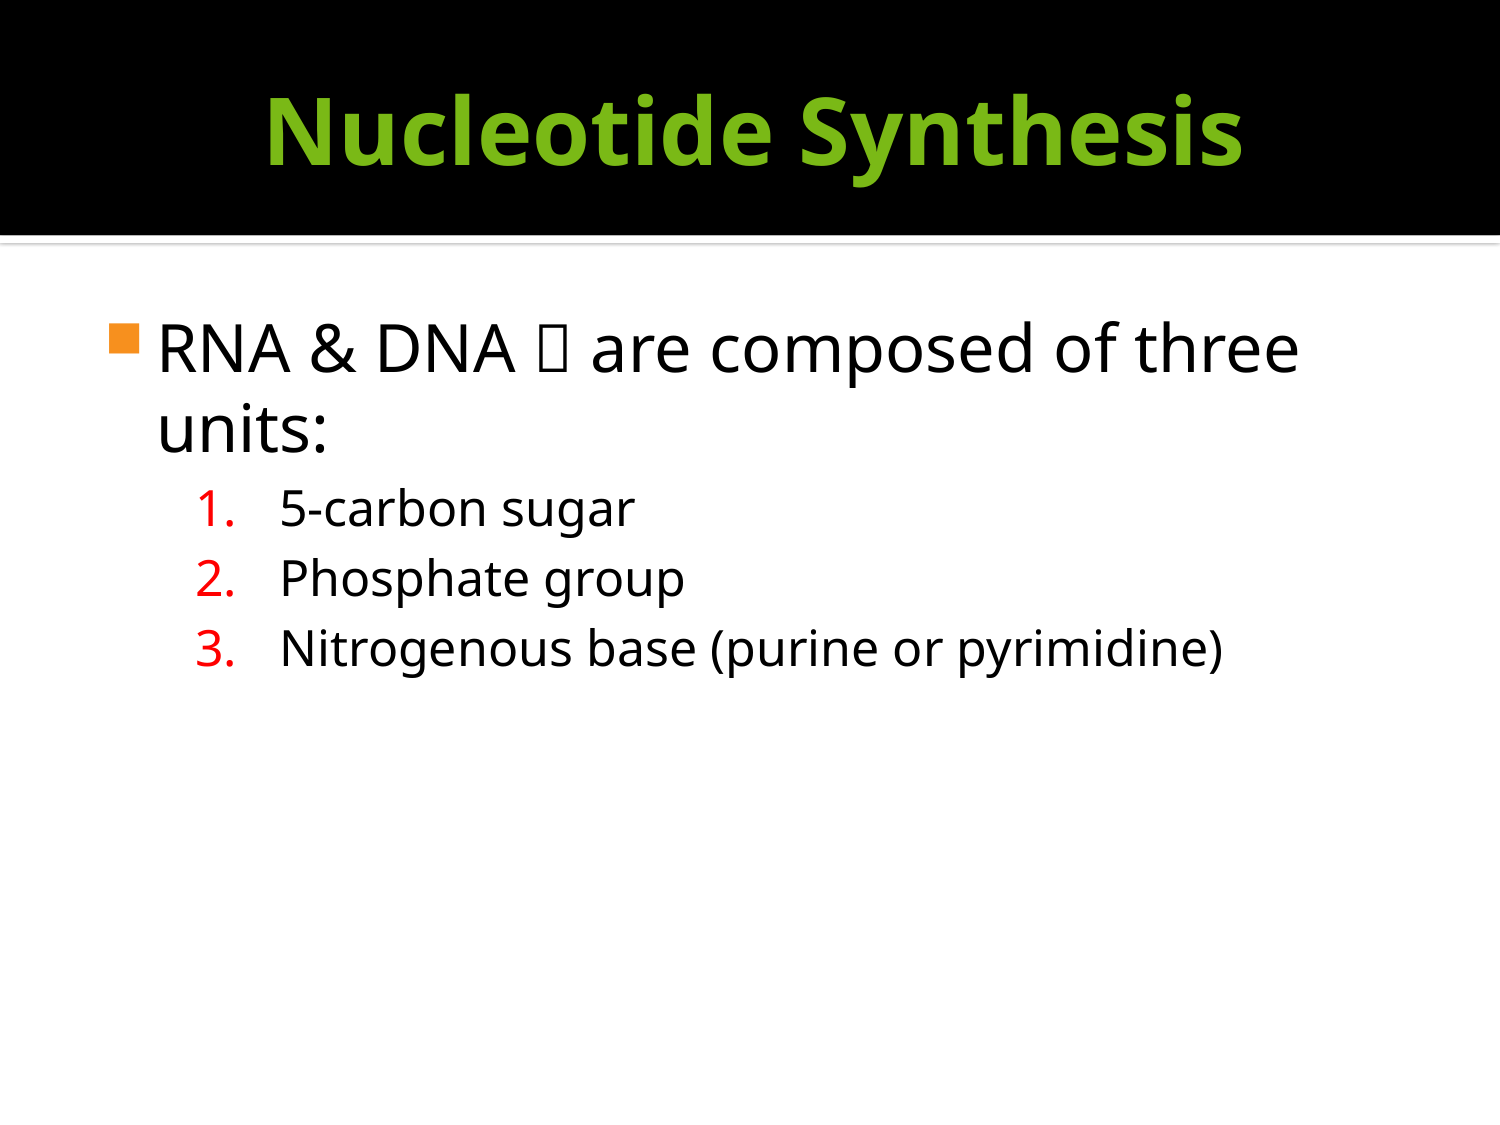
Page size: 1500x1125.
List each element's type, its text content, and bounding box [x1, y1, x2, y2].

title Nucleotide Synthesis [75, 25, 1425, 231]
list RNA & DNA  are composed of three units: 5-carbon sugar Phosphate group Nitrogenous base (purine or pyrimidine) [75, 291, 1425, 1050]
